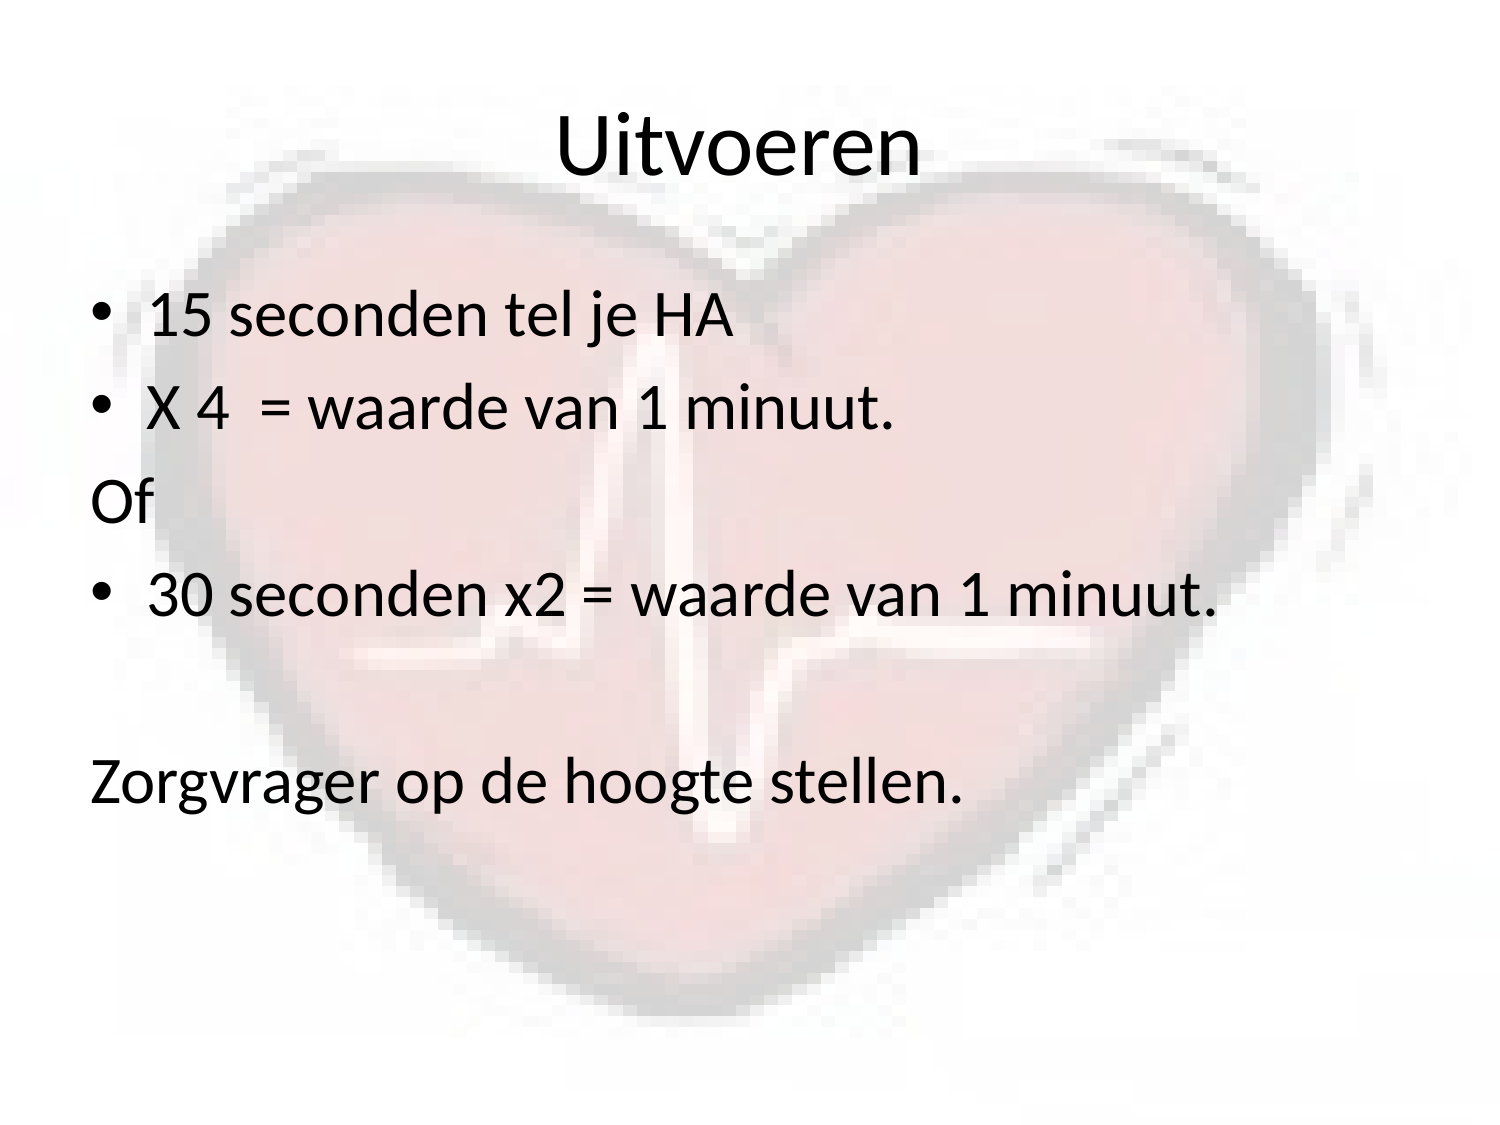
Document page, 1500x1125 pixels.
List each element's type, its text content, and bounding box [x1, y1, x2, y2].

title Uitvoeren [75, 45, 1425, 233]
list 15 seconden tel je HA X 4 = waarde van 1 minuut. Of 30 seconden x2 = waarde van 1 minuut. Zorgvrager op de hoogte stellen. [75, 262, 1425, 1005]
